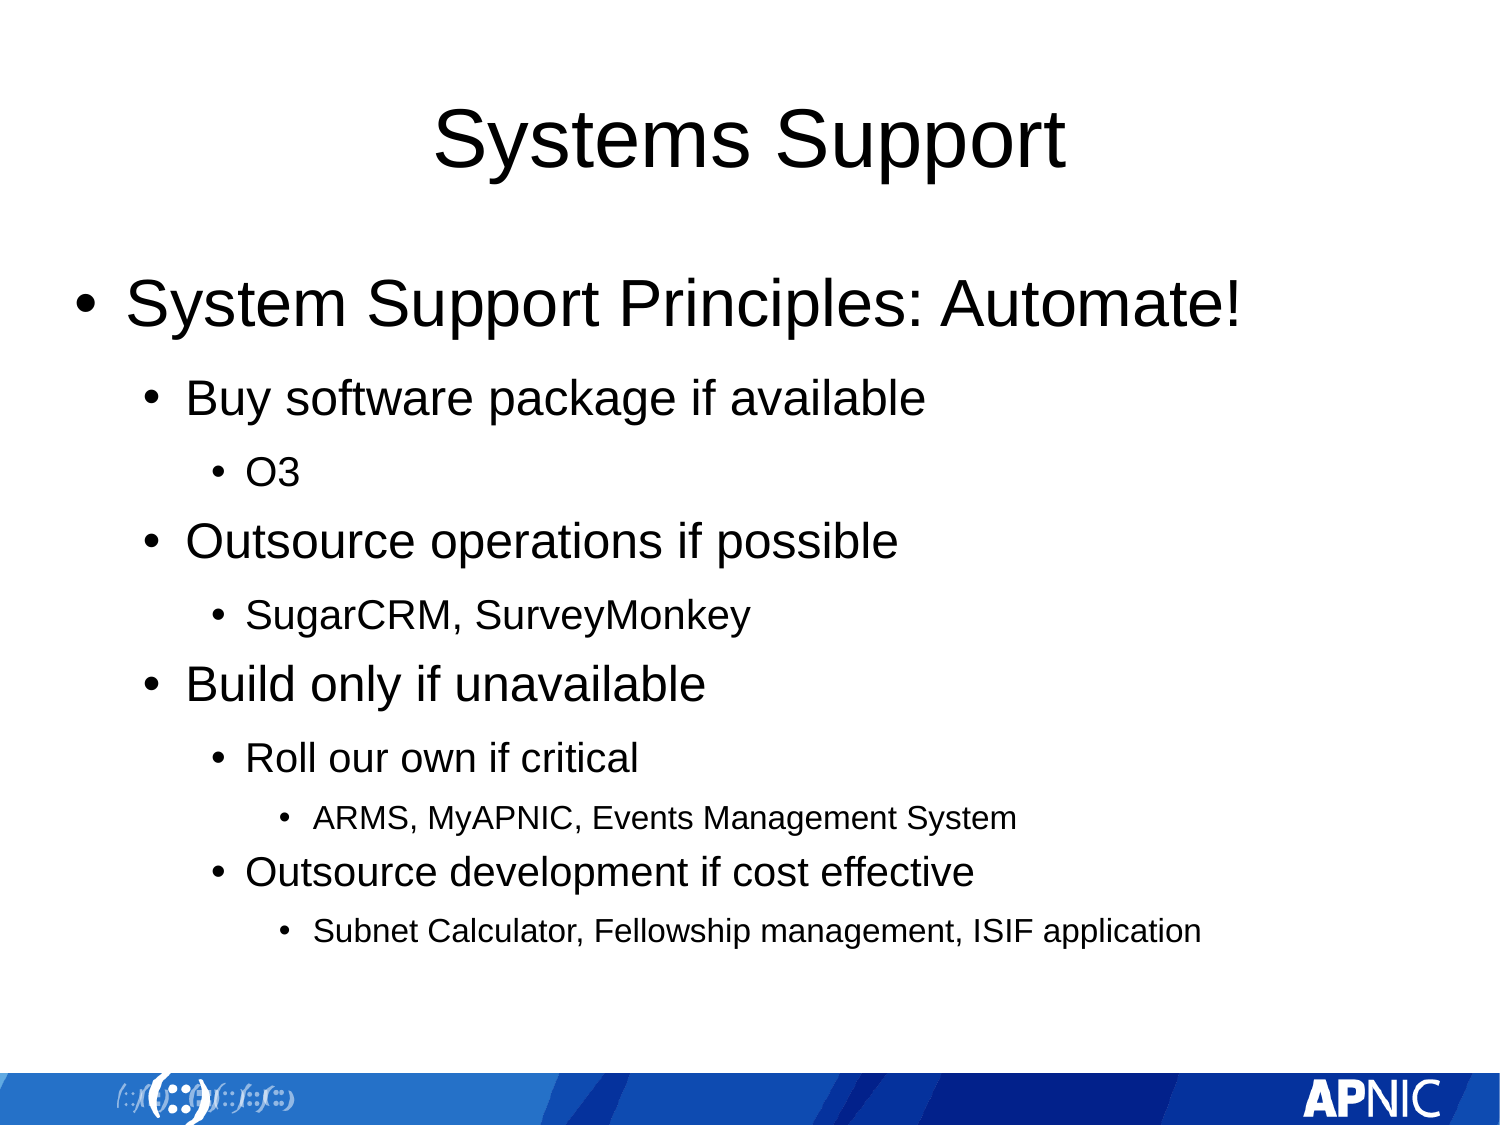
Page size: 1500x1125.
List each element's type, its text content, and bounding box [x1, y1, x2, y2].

list System Support Principles: Automate! Buy software package if available O3 Outsource operations if possible SugarCRM, SurveyMonkey Build only if unavailable Roll our own if critical ARMS, MyAPNIC, Events Management System Outsource development if cost effective Subnet Calculator, Fellowship management, ISIF application [74, 262, 1425, 1006]
title Systems Support [74, 44, 1425, 233]
picture [0, 1069, 1500, 1125]
